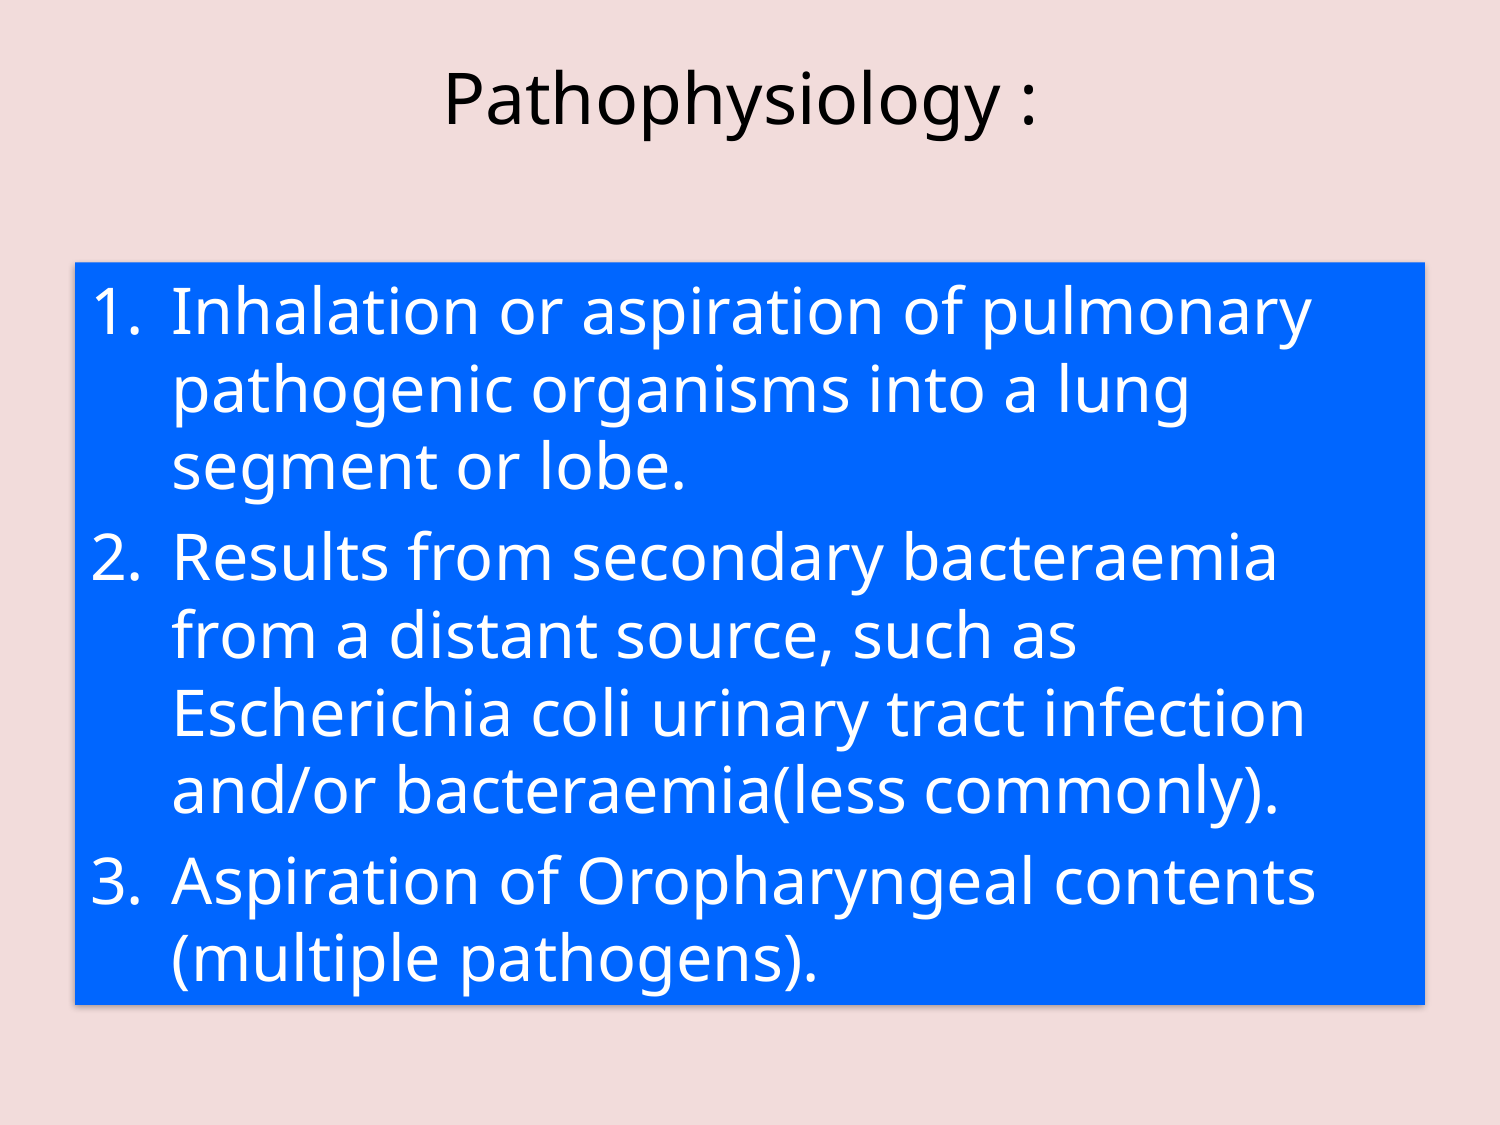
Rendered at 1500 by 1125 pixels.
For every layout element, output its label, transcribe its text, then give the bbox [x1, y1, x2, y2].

title Pathophysiology : [75, 45, 1425, 233]
list Inhalation or aspiration of pulmonary pathogenic organisms into a lung segment or lobe. Results from secondary bacteraemia from a distant source, such as Escherichia coli urinary tract infection and/or bacteraemia(less commonly). Aspiration of Oropharyngeal contents (multiple pathogens). [75, 262, 1425, 1005]
